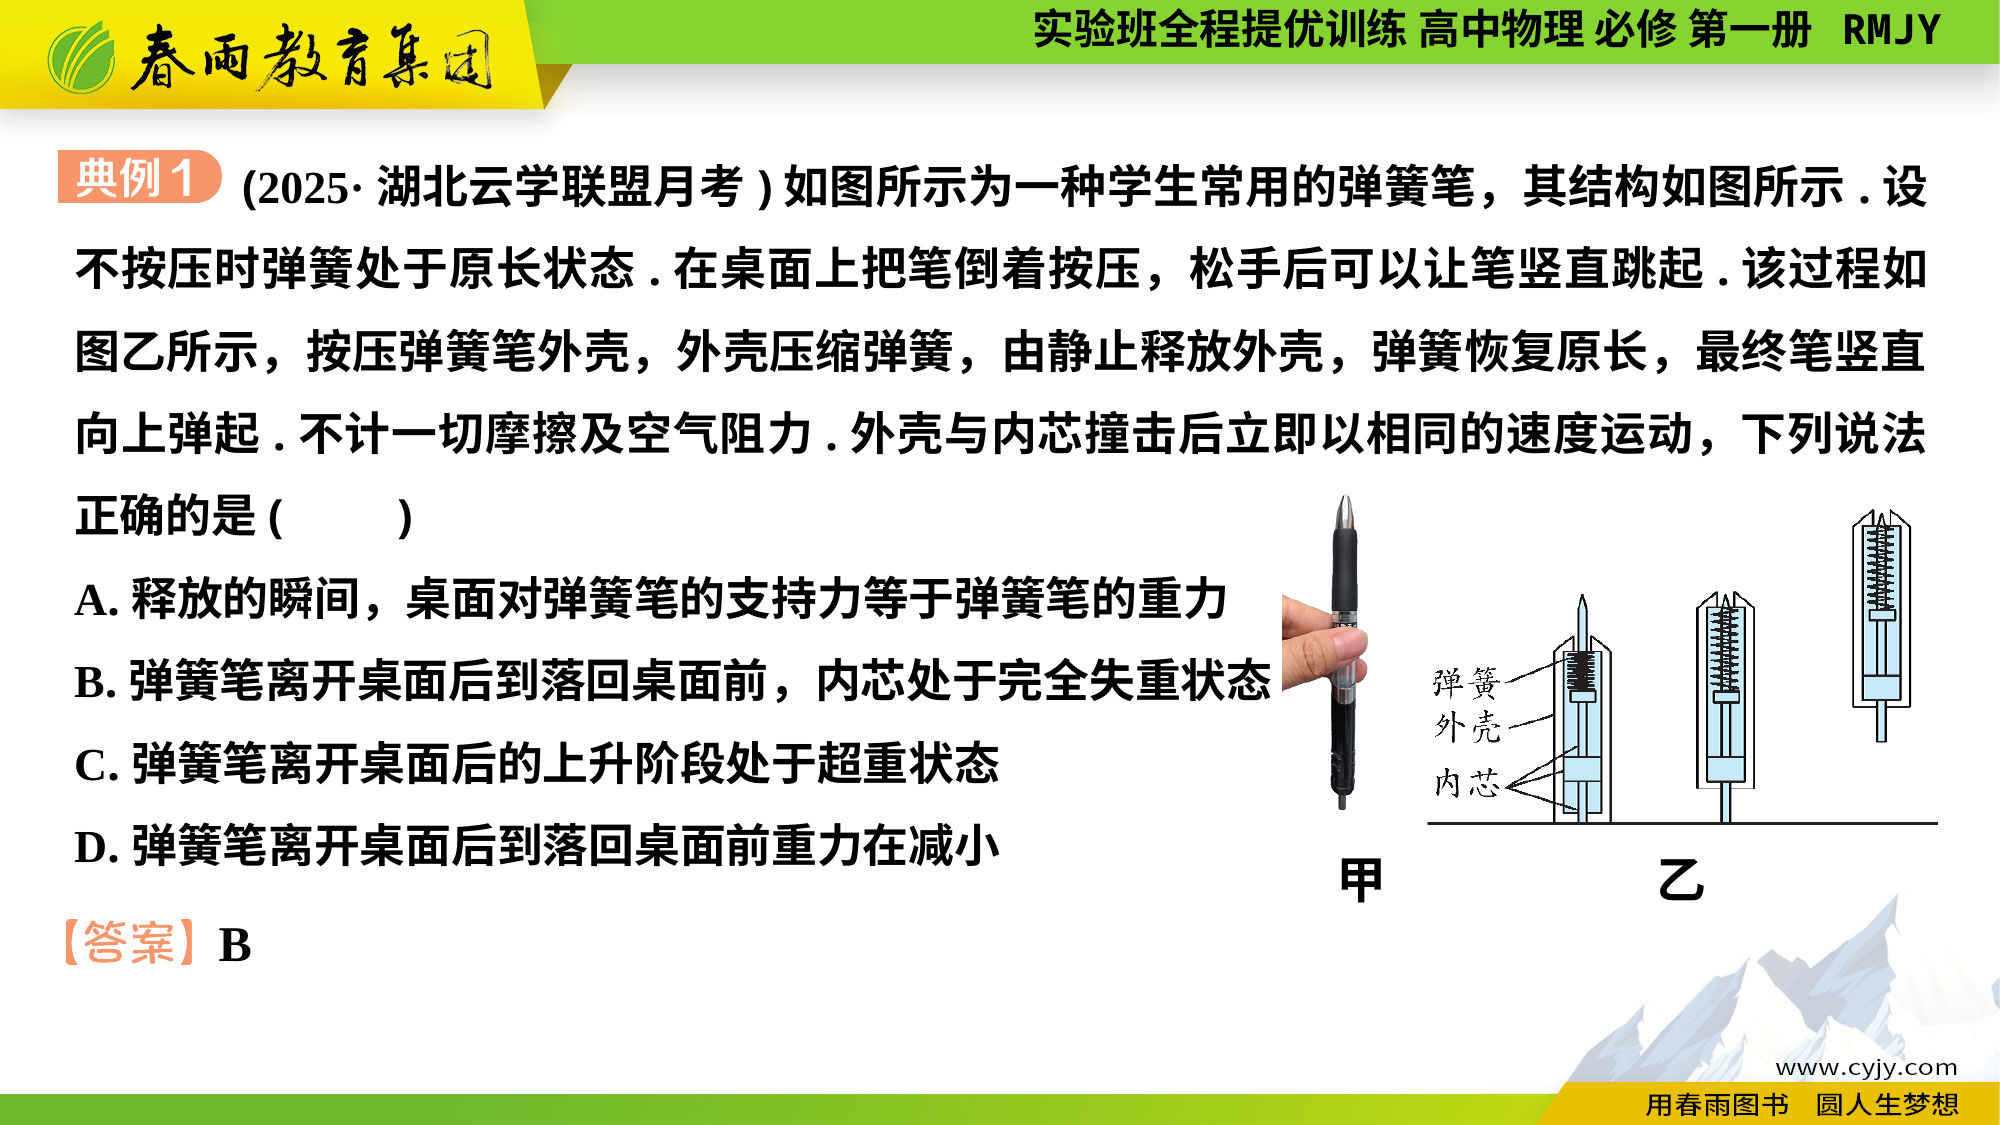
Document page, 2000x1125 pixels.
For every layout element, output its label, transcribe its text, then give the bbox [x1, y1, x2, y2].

picture [0, 0, 2000, 1125]
text_box B [203, 903, 267, 979]
list (2025·湖北云学联盟月考)如图所示为一种学生常用的弹簧笔，其结构如图所示.设不按压时弹簧处于原长状态.在桌面上把笔倒着按压，松手后可以让笔竖直跳起.该过程如图乙所示，按压弹簧笔外壳，外壳压缩弹簧，由静止释放外壳，弹簧恢复原长，最终笔竖直向上弹起.不计一切摩擦及空气阻力.外壳与内芯撞击后立即以相同的速度运动，下列说法正确的是( ) A.释放的瞬间，桌面对弹簧笔的支持力等于弹簧笔的重力 B.弹簧笔离开桌面后到落回桌面前，内芯处于完全失重状态 C.弹簧笔离开桌面后的上升阶段处于超重状态 D.弹簧笔离开桌面后到落回桌面前重力在减小 [59, 122, 1944, 877]
text_box 甲 乙 [1322, 834, 1722, 917]
